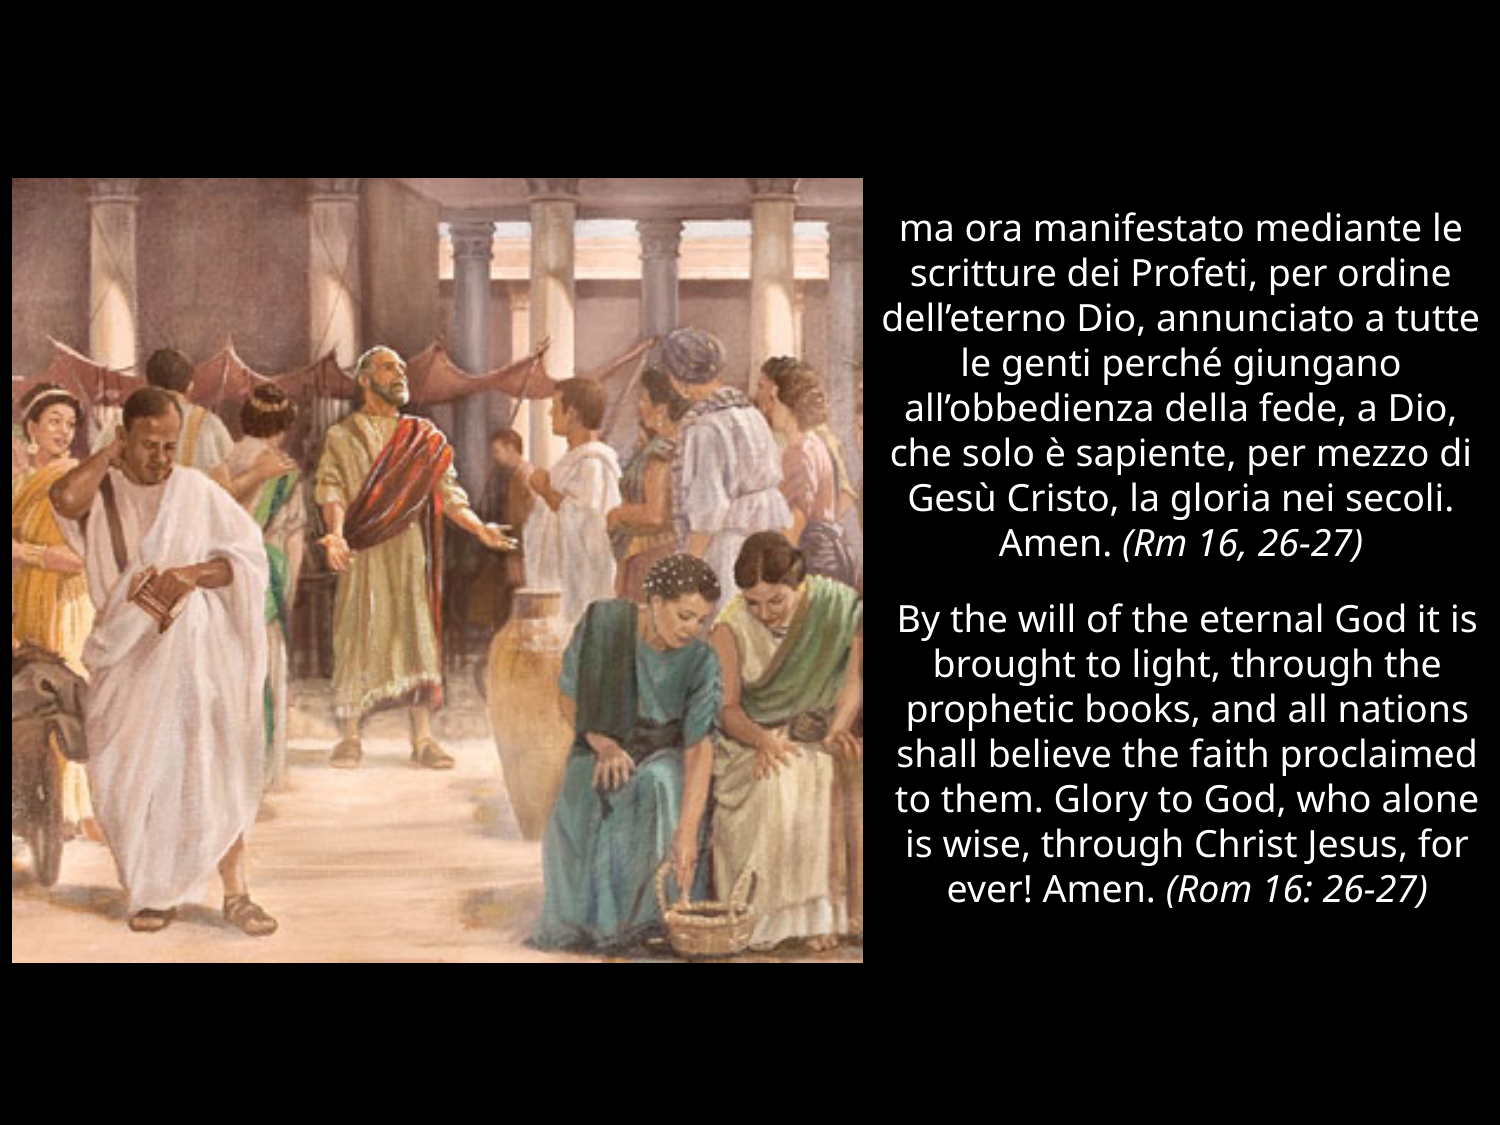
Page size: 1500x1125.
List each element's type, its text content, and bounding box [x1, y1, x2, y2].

title ma ora manifestato mediante le scritture dei Profeti, per ordine dell’eterno Dio, annunciato a tutte le genti perché giungano all’obbedienza della fede, a Dio, che solo è sapiente, per mezzo di Gesù Cristo, la gloria nei secoli. Amen. (Rm 16, 26-27) [863, 337, 1500, 475]
text_box By the will of the eternal God it is brought to light, through the prophetic books, and all nations shall believe the faith proclaimed to them. Glory to God, who alone is wise, through Christ Jesus, for ever! Amen. (Rom 16: 26-27) [875, 587, 1500, 918]
picture [12, 178, 863, 963]
